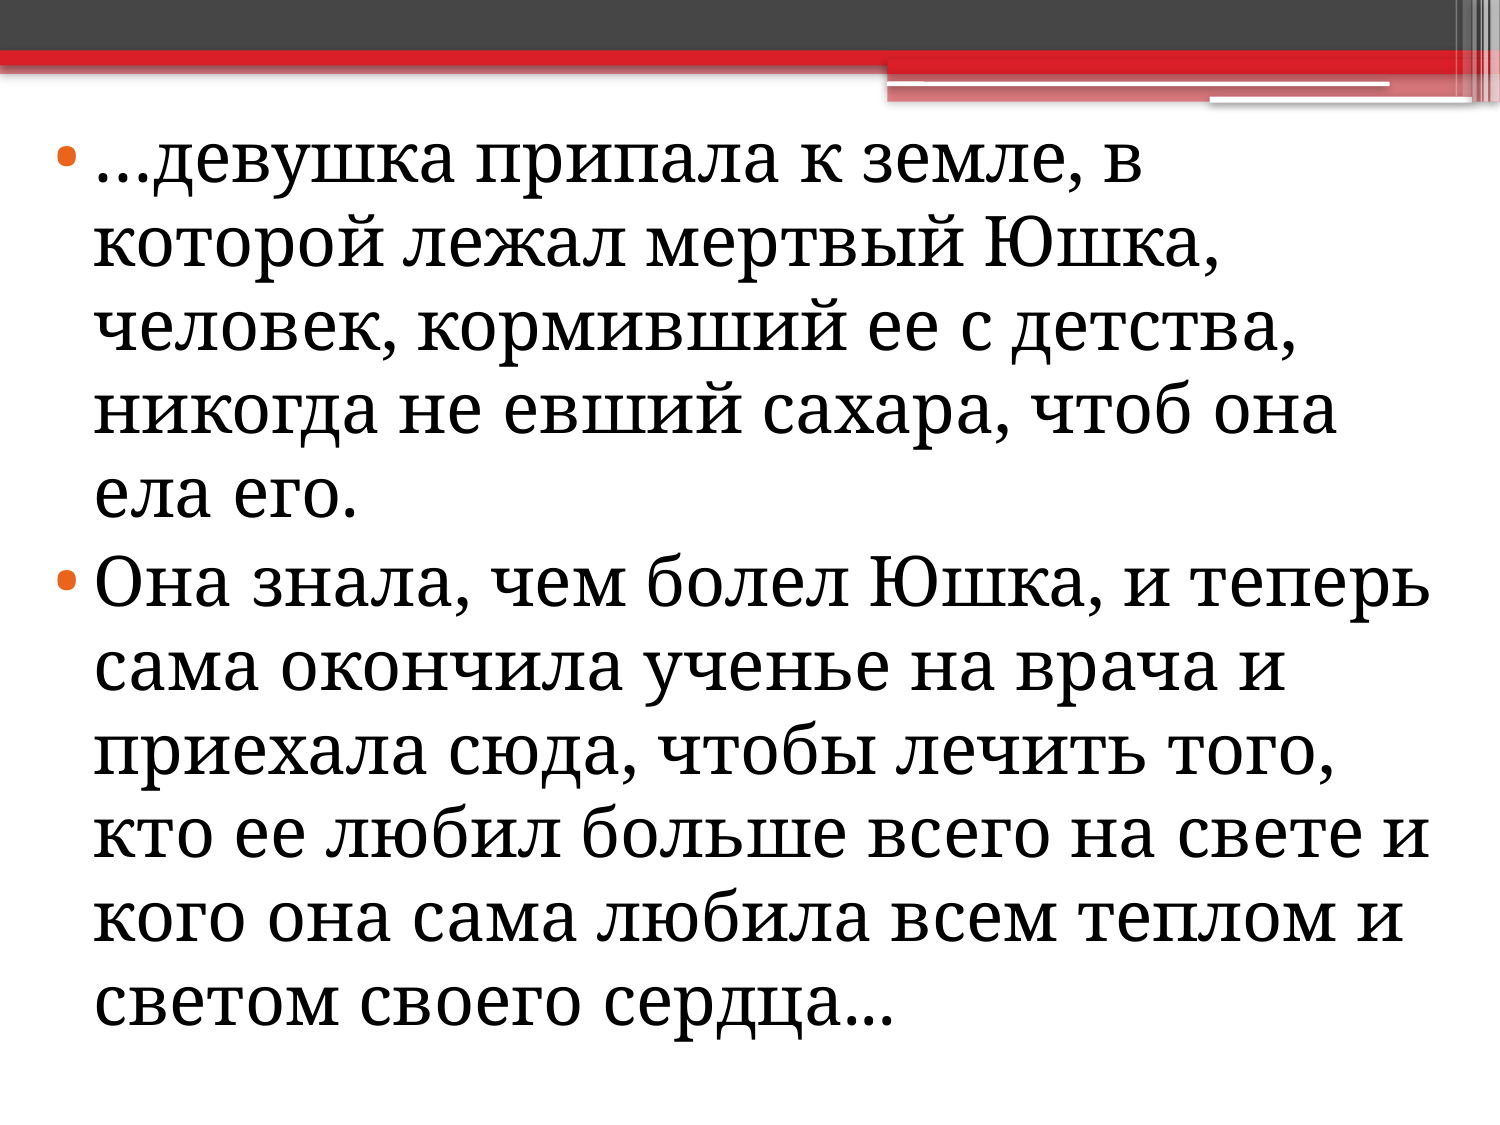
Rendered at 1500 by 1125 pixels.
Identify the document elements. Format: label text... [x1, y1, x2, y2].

list …девушка припала к земле, в которой лежал мертвый Юшка, человек, кормивший ее с детства, никогда не евший сахара, чтоб она ела его. Она знала, чем болел Юшка, и теперь сама окончила ученье на врача и приехала сюда, чтобы лечить того, кто ее любил больше всего на свете и кого она сама любила всем теплом и светом своего сердца... [23, 105, 1454, 1079]
